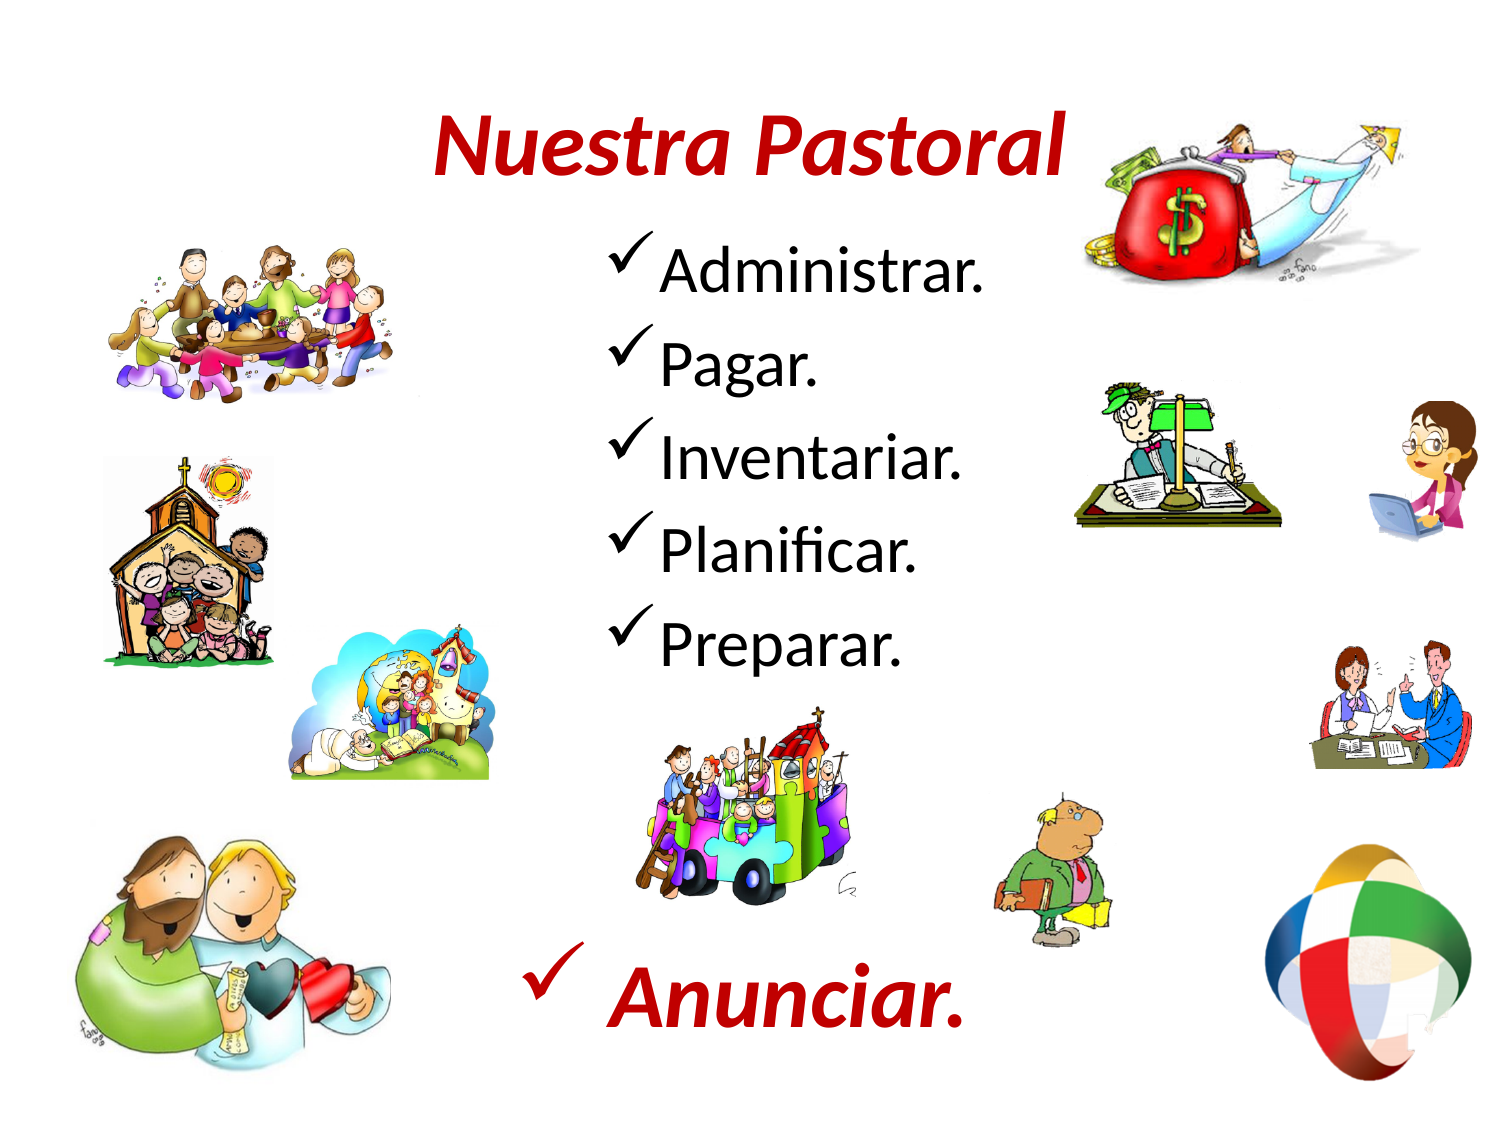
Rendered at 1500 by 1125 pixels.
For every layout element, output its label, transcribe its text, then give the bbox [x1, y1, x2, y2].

picture [1309, 640, 1473, 769]
picture [979, 789, 1127, 963]
picture [102, 455, 274, 669]
picture [67, 819, 392, 1093]
picture [628, 704, 857, 912]
title Nuestra Pastoral [75, 45, 1425, 233]
picture [1071, 91, 1421, 302]
picture [90, 238, 442, 408]
picture [283, 621, 499, 788]
picture [1074, 380, 1286, 533]
picture [1245, 829, 1479, 1093]
picture [1361, 401, 1500, 544]
text_box Anunciar. [500, 928, 984, 1054]
list Administrar. Pagar. Inventariar. Planificar. Preparar. [588, 218, 1039, 928]
